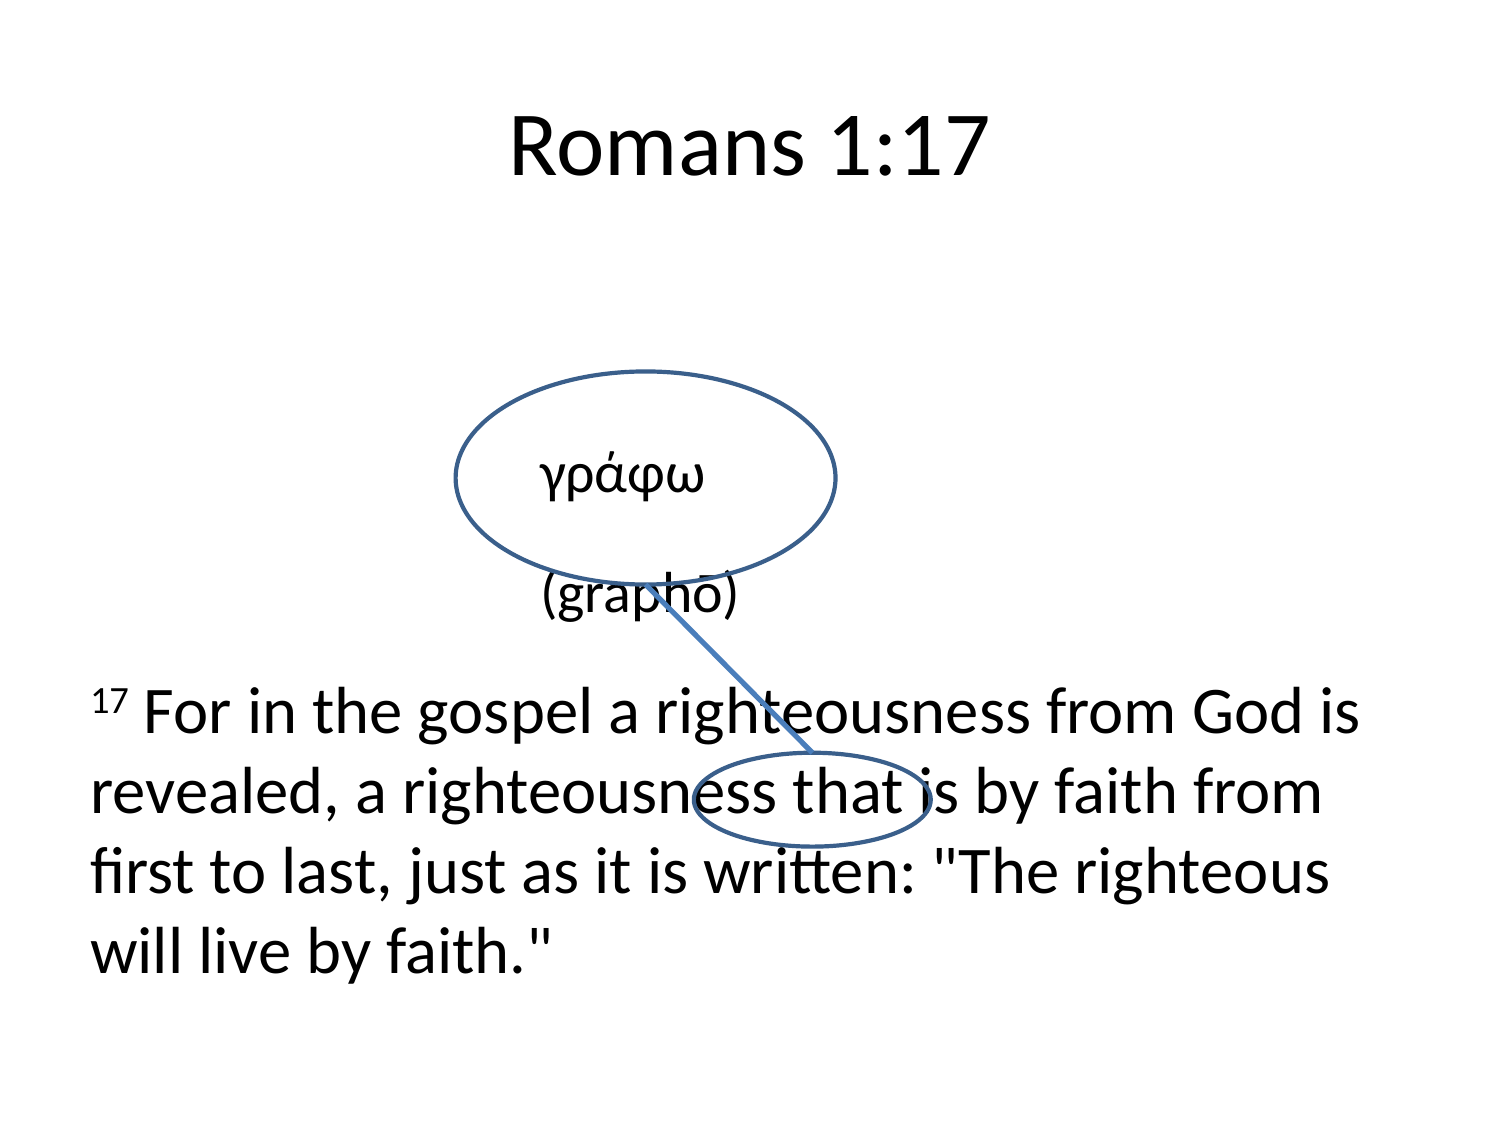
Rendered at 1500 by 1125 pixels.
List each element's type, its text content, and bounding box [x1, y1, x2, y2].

list γράφω (graphō) 17 For in the gospel a righteousness from God is revealed, a righteousness that is by faith from first to last, just as it is written: "The righteous will live by faith." [75, 262, 1425, 1005]
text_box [645, 584, 813, 754]
text_box [453, 369, 838, 587]
text_box [691, 750, 933, 849]
title Romans 1:17 [75, 45, 1425, 233]
